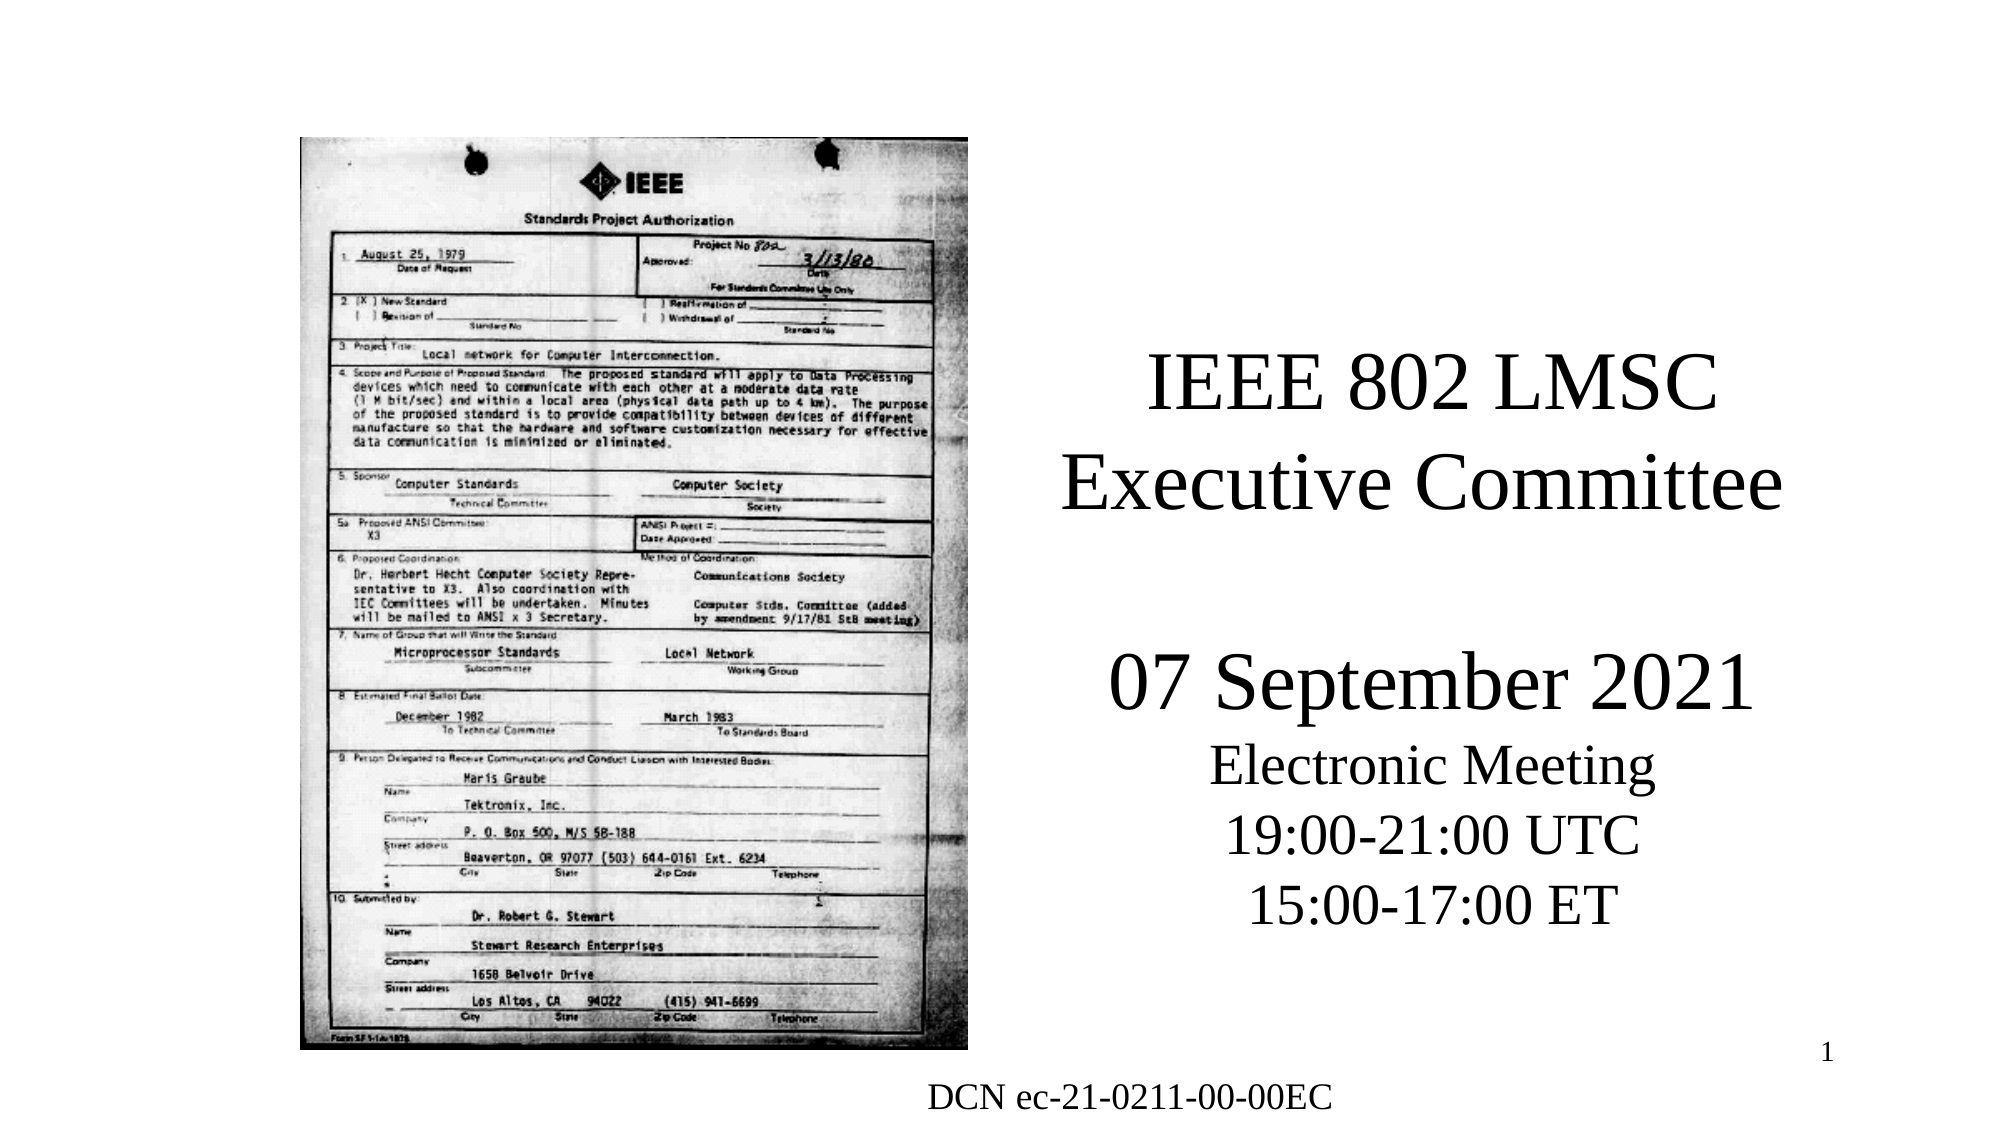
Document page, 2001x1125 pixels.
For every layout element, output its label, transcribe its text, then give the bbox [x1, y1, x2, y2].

title IEEE 802 LMSC Executive Committee 07 September 2021 Electronic Meeting 19:00-21:00 UTC 15:00-17:00 ET [999, 637, 1867, 826]
slide_number 1 [1433, 1024, 1851, 1101]
picture [299, 137, 968, 1051]
text_box DCN ec-21-0211-00-00EC [912, 1064, 1780, 1125]
